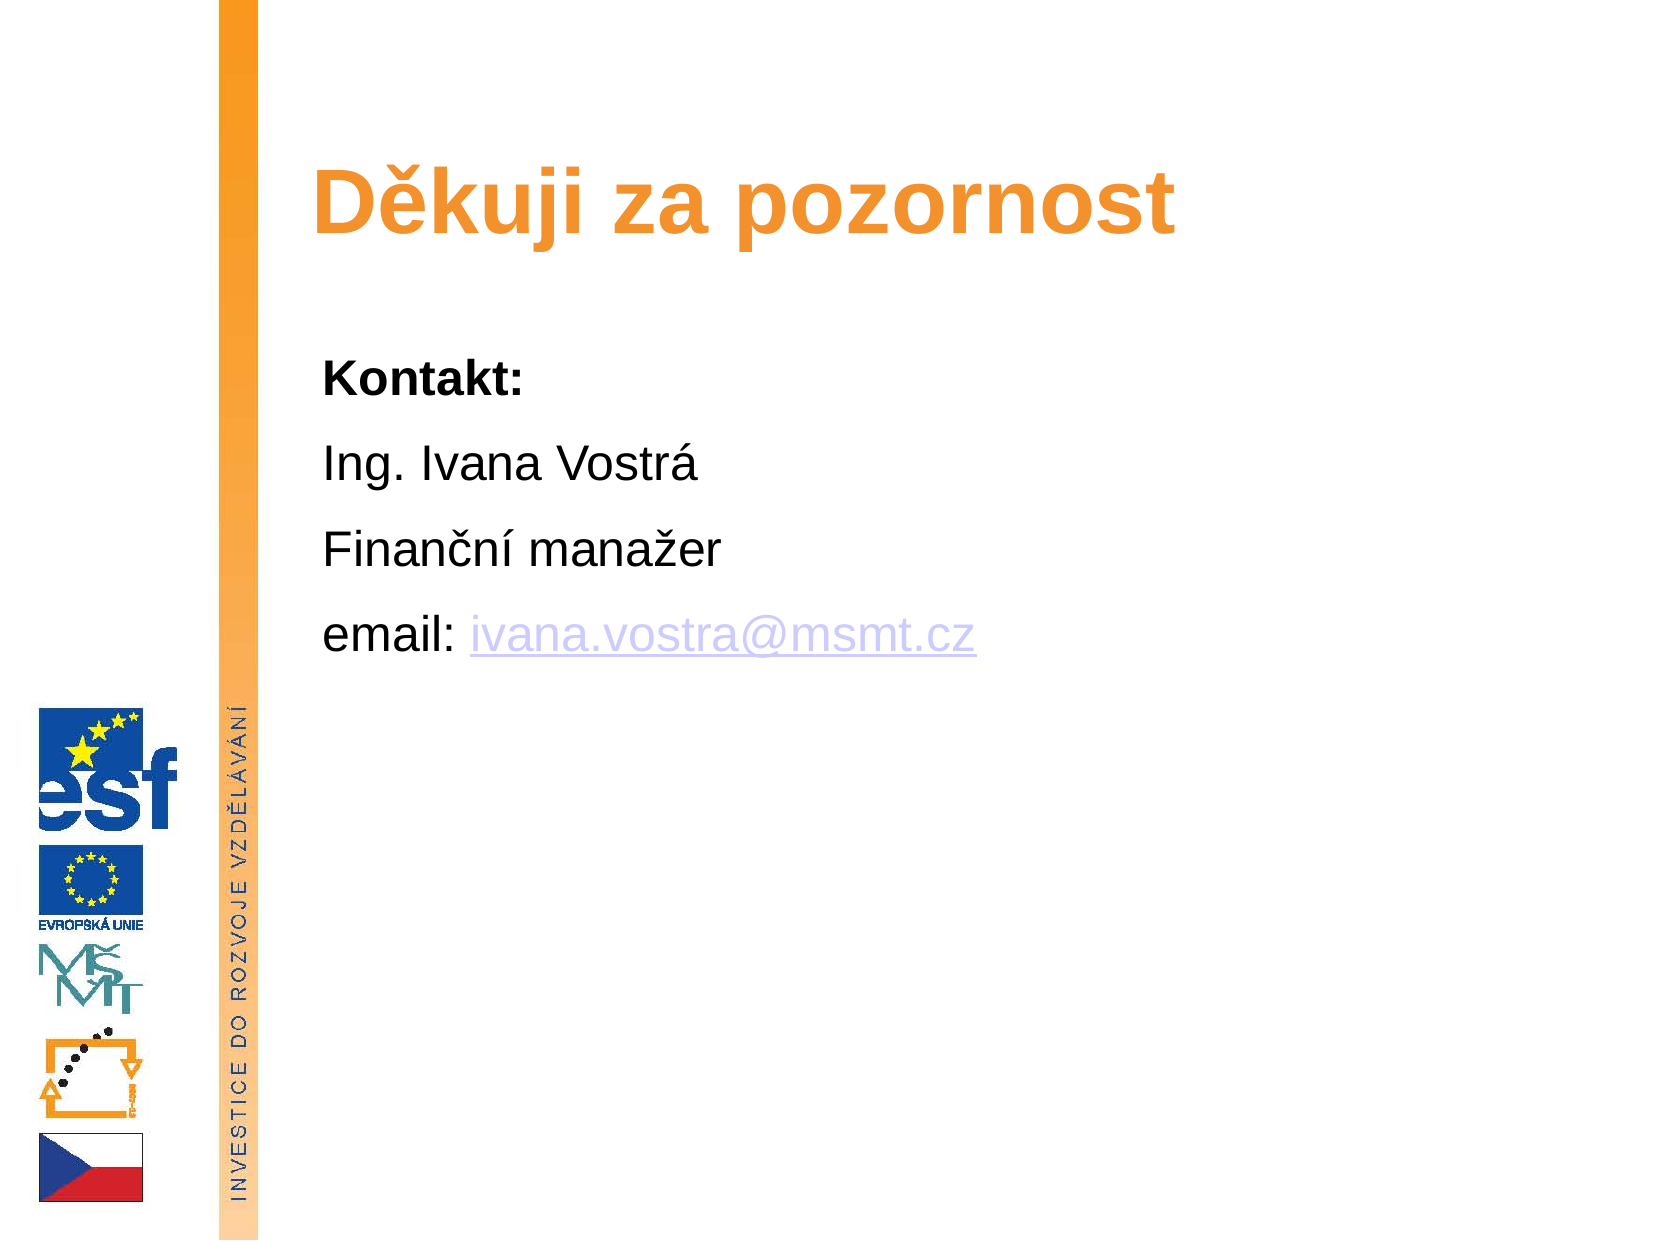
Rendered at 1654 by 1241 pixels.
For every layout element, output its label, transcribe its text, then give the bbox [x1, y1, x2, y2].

title Děkuji za pozornost [310, 92, 1304, 304]
list Kontakt: Ing. Ivana Vostrá Finanční manažer email: ivana.vostra@msmt.cz [322, 350, 1588, 1105]
picture [0, 0, 1654, 1240]
